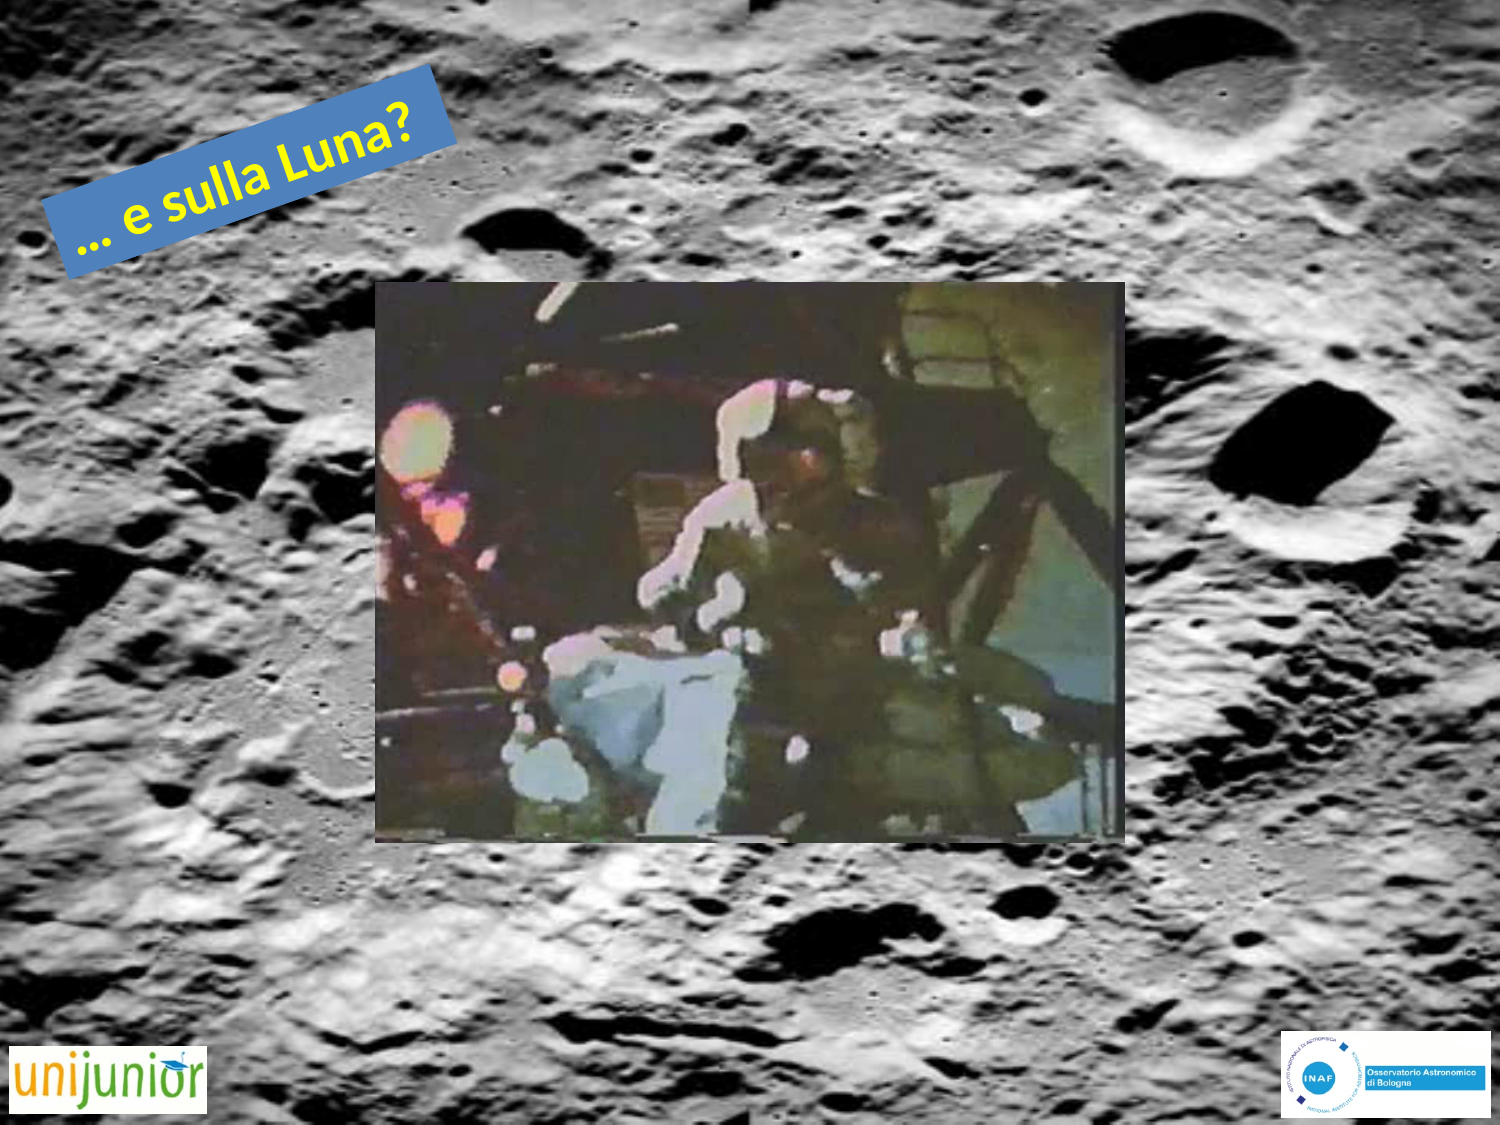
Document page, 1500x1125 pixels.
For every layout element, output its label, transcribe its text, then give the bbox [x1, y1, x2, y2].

text_box … e sulla Luna? [41, 63, 458, 280]
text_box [374, 281, 1126, 844]
picture [0, 0, 1500, 1125]
